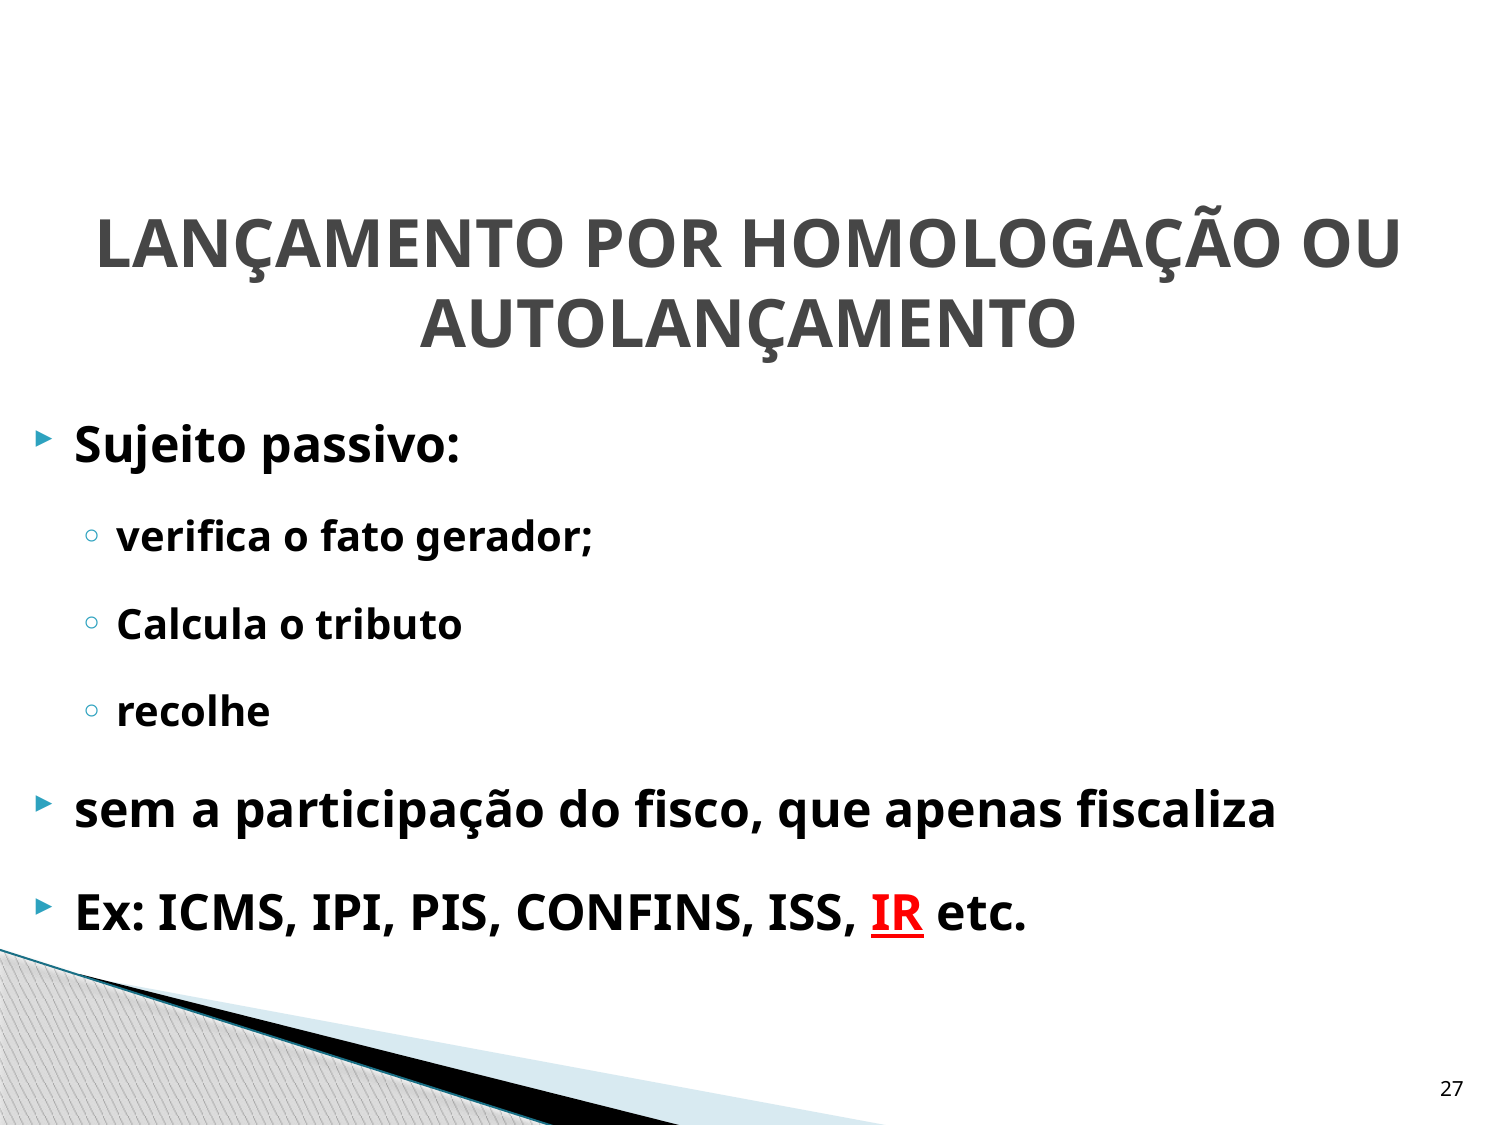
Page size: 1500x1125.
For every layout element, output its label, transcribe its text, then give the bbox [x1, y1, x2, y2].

list Sujeito passivo: verifica o fato gerador; Calcula o tributo recolhe sem a participação do fisco, que apenas fiscaliza Ex: ICMS, IPI, PIS, CONFINS, ISS, IR etc. [0, 374, 1477, 1125]
title LANÇAMENTO POR HOMOLOGAÇÃO OU AUTOLANÇAMENTO [0, 246, 1500, 317]
